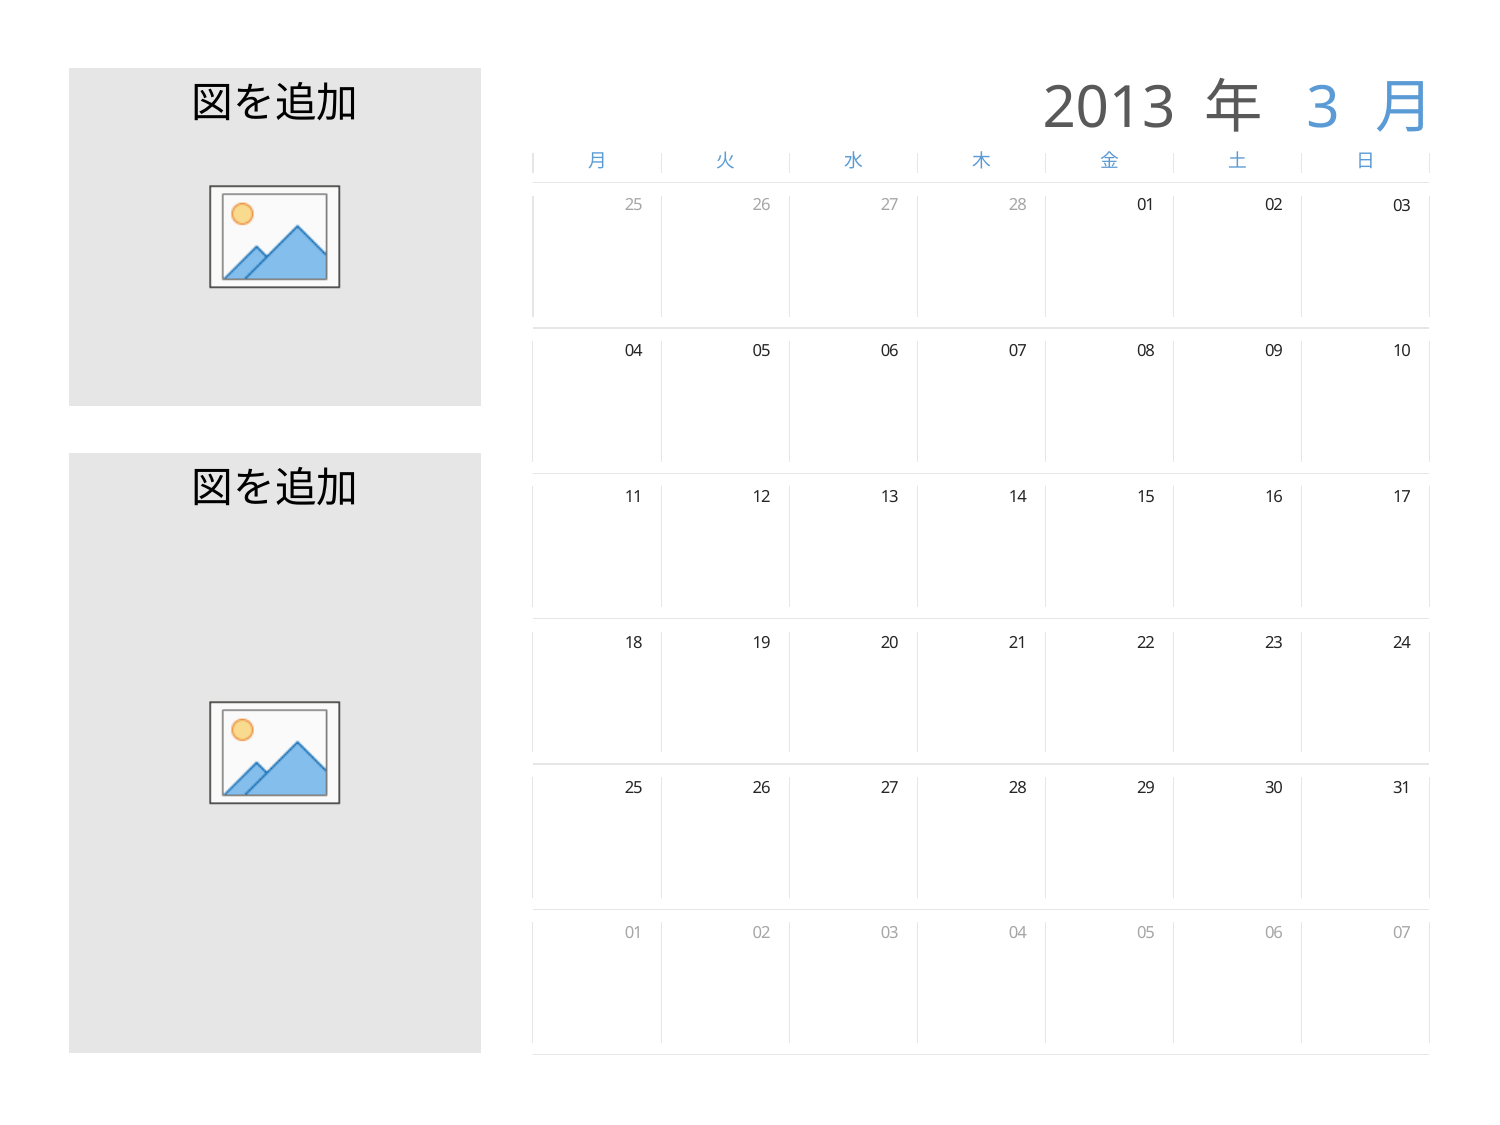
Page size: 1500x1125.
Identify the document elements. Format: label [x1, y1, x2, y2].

picture [68, 453, 482, 1054]
picture [68, 68, 482, 406]
